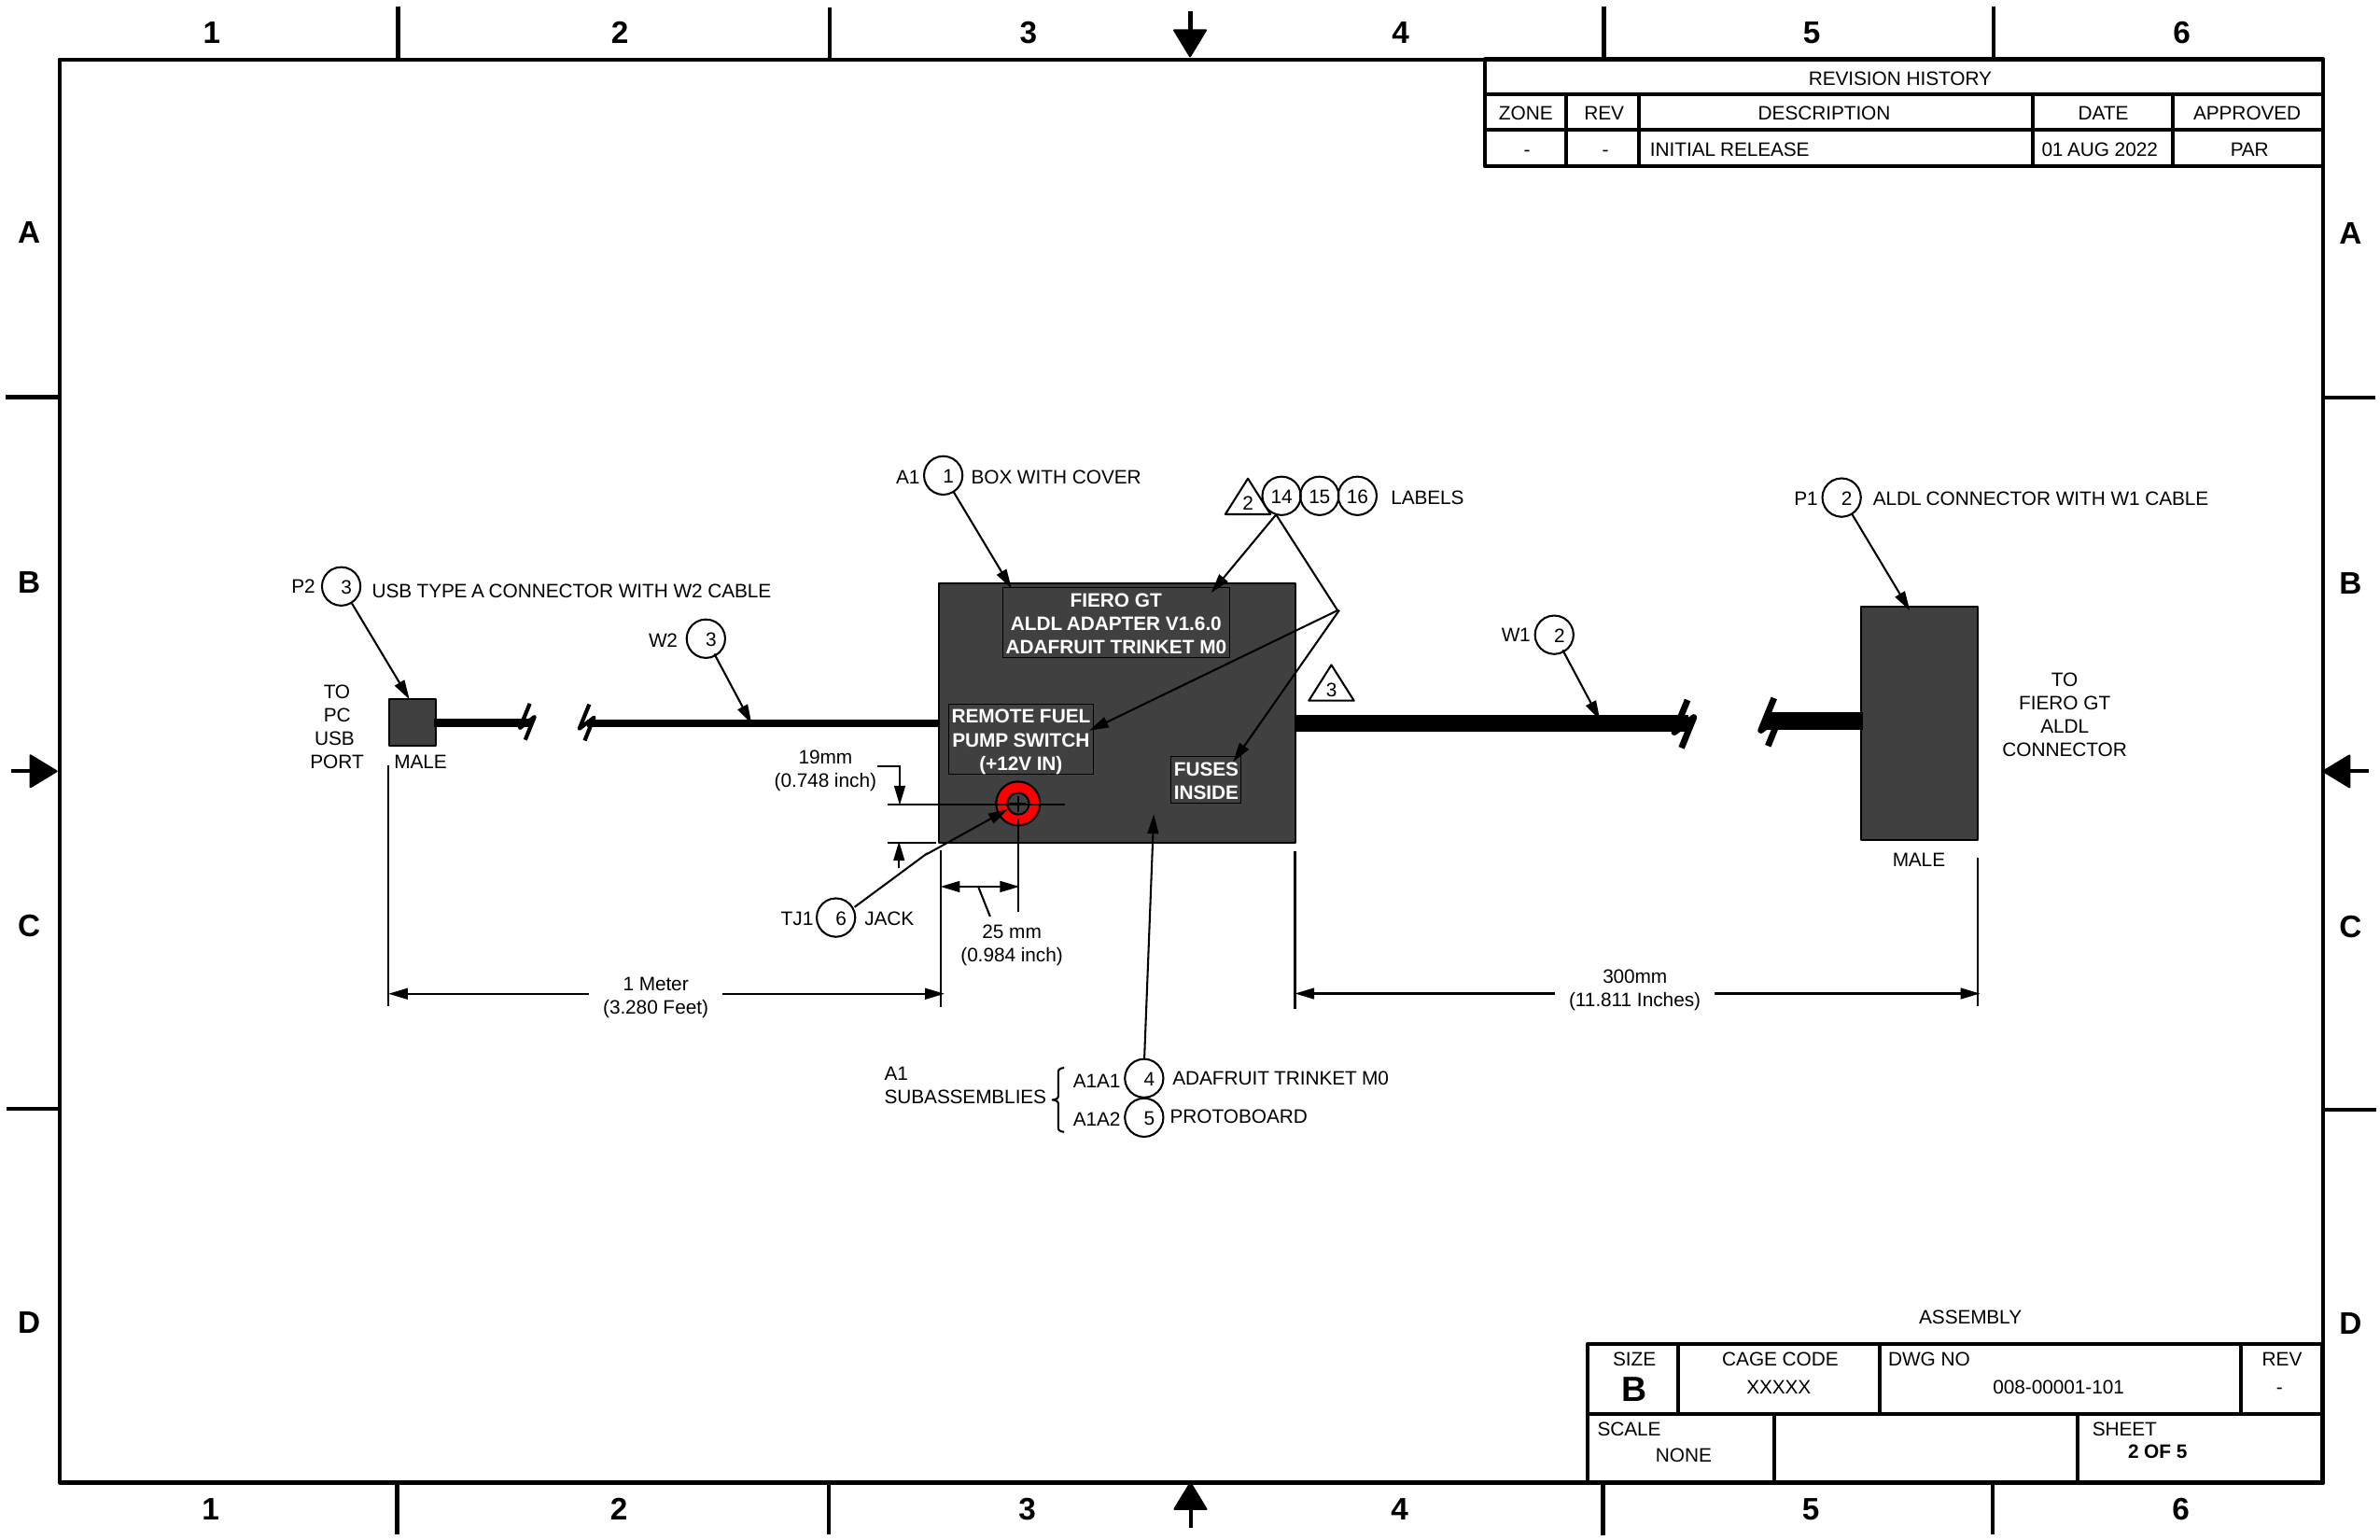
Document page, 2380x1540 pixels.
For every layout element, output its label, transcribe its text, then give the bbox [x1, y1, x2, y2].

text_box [714, 653, 752, 724]
text_box P1 [1780, 478, 1832, 516]
text_box FUSES INSIDE [1170, 756, 1241, 804]
text_box ALDL CONNECTOR WITH W1 CABLE [1859, 479, 2222, 517]
text_box [522, 703, 536, 725]
text_box 6 [816, 897, 850, 938]
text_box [1276, 514, 1338, 612]
text_box 01 AUG 2022 [2041, 136, 2158, 161]
text_box 3 [685, 618, 726, 659]
text_box A1 SUBASSEMBLIES [871, 1054, 1060, 1114]
text_box A1A1 [1059, 1061, 1135, 1099]
text_box 1 Meter (3.280 Feet) [589, 964, 722, 992]
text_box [1088, 609, 1231, 731]
text_box NONE [1655, 1443, 1712, 1467]
text_box XXXXX [1746, 1374, 1812, 1398]
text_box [854, 852, 928, 908]
text_box 5 [1135, 1097, 1155, 1138]
text_box MALE [380, 742, 461, 780]
text_box [1051, 1067, 1065, 1133]
text_box LABELS [1377, 478, 1478, 516]
text_box 300mm (11.811 Inches) [1555, 956, 1715, 992]
text_box [1860, 606, 1979, 841]
text_box W2 [635, 620, 693, 658]
text_box W1 [1487, 615, 1545, 653]
text_box 300mm (11.811 Inches) [1555, 1001, 1715, 1017]
text_box [525, 726, 532, 740]
text_box - [2275, 1374, 2284, 1398]
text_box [1562, 650, 1601, 721]
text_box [925, 811, 1008, 855]
text_box 14 [1271, 475, 1300, 513]
text_box A1 [882, 457, 934, 496]
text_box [1223, 478, 1271, 522]
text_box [1143, 814, 1155, 1059]
text_box 15 [1299, 475, 1338, 513]
text_box - [1523, 136, 1531, 161]
text_box 2 [1821, 477, 1859, 518]
text_box 16 [1337, 475, 1377, 516]
text_box A1A2 [1059, 1099, 1135, 1137]
text_box - [1602, 136, 1609, 161]
text_box 1 [923, 455, 957, 496]
text_box 008-00001-101 [1993, 1374, 2124, 1398]
text_box [1677, 699, 1695, 749]
text_box PROTOBOARD [1155, 1097, 1322, 1134]
text_box 3 [321, 566, 357, 607]
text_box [996, 781, 1041, 803]
text_box INITIAL RELEASE [1649, 136, 1810, 161]
text_box [1767, 728, 1776, 747]
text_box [1211, 514, 1271, 594]
text_box BOX WITH COVER [957, 457, 1155, 495]
text_box 2 [1533, 614, 1575, 655]
text_box JACK [850, 911, 929, 936]
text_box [1232, 609, 1340, 763]
text_box ADAFRUIT TRINKET M0 [1158, 1058, 1403, 1096]
text_box TO FIERO GT ALDL CONNECTOR [1988, 660, 2141, 767]
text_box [952, 490, 1012, 589]
text_box 4 [1133, 1058, 1158, 1098]
text_box P2 [277, 567, 329, 605]
text_box 25 mm (0.984 inch) [946, 912, 1077, 973]
text_box [939, 582, 1296, 843]
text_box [1009, 795, 1027, 813]
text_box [1851, 512, 1911, 611]
text_box [1773, 714, 1782, 720]
text_box FIERO GT ALDL ADAPTER V1.6.0 ADAFRUIT TRINKET M0 [1002, 587, 1230, 658]
text_box TJ1 [766, 899, 827, 936]
text_box [1759, 697, 1775, 732]
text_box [1306, 665, 1354, 708]
text_box [583, 729, 590, 741]
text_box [1021, 811, 1041, 826]
text_box 19mm (0.748 inch) [760, 737, 890, 799]
text_box ASSEMBLY [1919, 1304, 2023, 1328]
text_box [978, 887, 991, 917]
text_box TO PC USB PORT [296, 672, 378, 780]
text_box [579, 704, 595, 730]
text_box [350, 601, 410, 700]
text_box 1 Meter (3.280 Feet) [589, 1001, 722, 1025]
text_box [388, 698, 436, 742]
text_box MALE [1879, 840, 1960, 877]
text_box REMOTE FUEL PUMP SWITCH (+12V IN) [948, 704, 1094, 775]
text_box USB TYPE A CONNECTOR WITH W2 CABLE [357, 571, 786, 609]
text_box PAR [2230, 136, 2269, 161]
